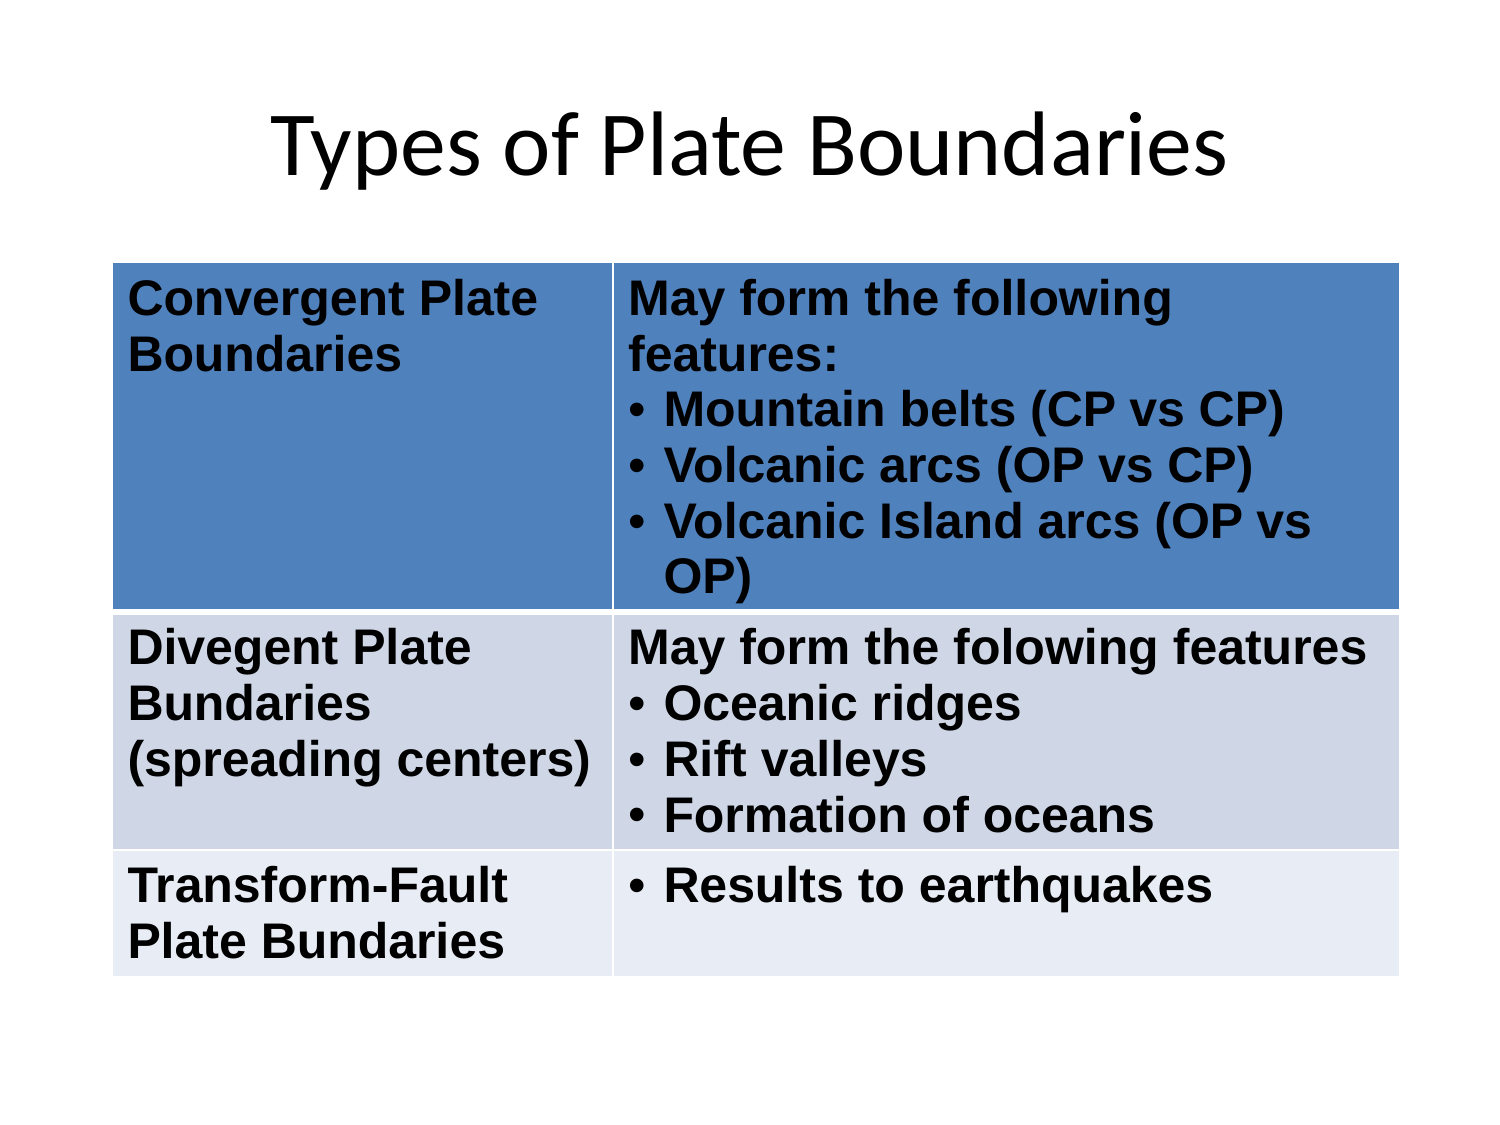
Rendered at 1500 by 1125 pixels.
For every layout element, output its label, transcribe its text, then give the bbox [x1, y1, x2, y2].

table_header May form the following features: Mountain belts (CP vs CP) Volcanic arcs (OP vs CP) Volcanic Island arcs (OP vs OP) [614, 263, 1399, 609]
table_cell May form the folowing features Oceanic ridges Rift valleys Formation of oceans [614, 615, 1399, 849]
table_cell Transform-Fault Plate Bundaries [113, 851, 612, 976]
table_cell Divegent Plate Bundaries (spreading centers) [113, 615, 612, 849]
text_box Types of Plate Boundaries [75, 45, 1425, 233]
table_cell Results to earthquakes [614, 851, 1399, 976]
table_header Convergent Plate Boundaries [113, 263, 612, 609]
